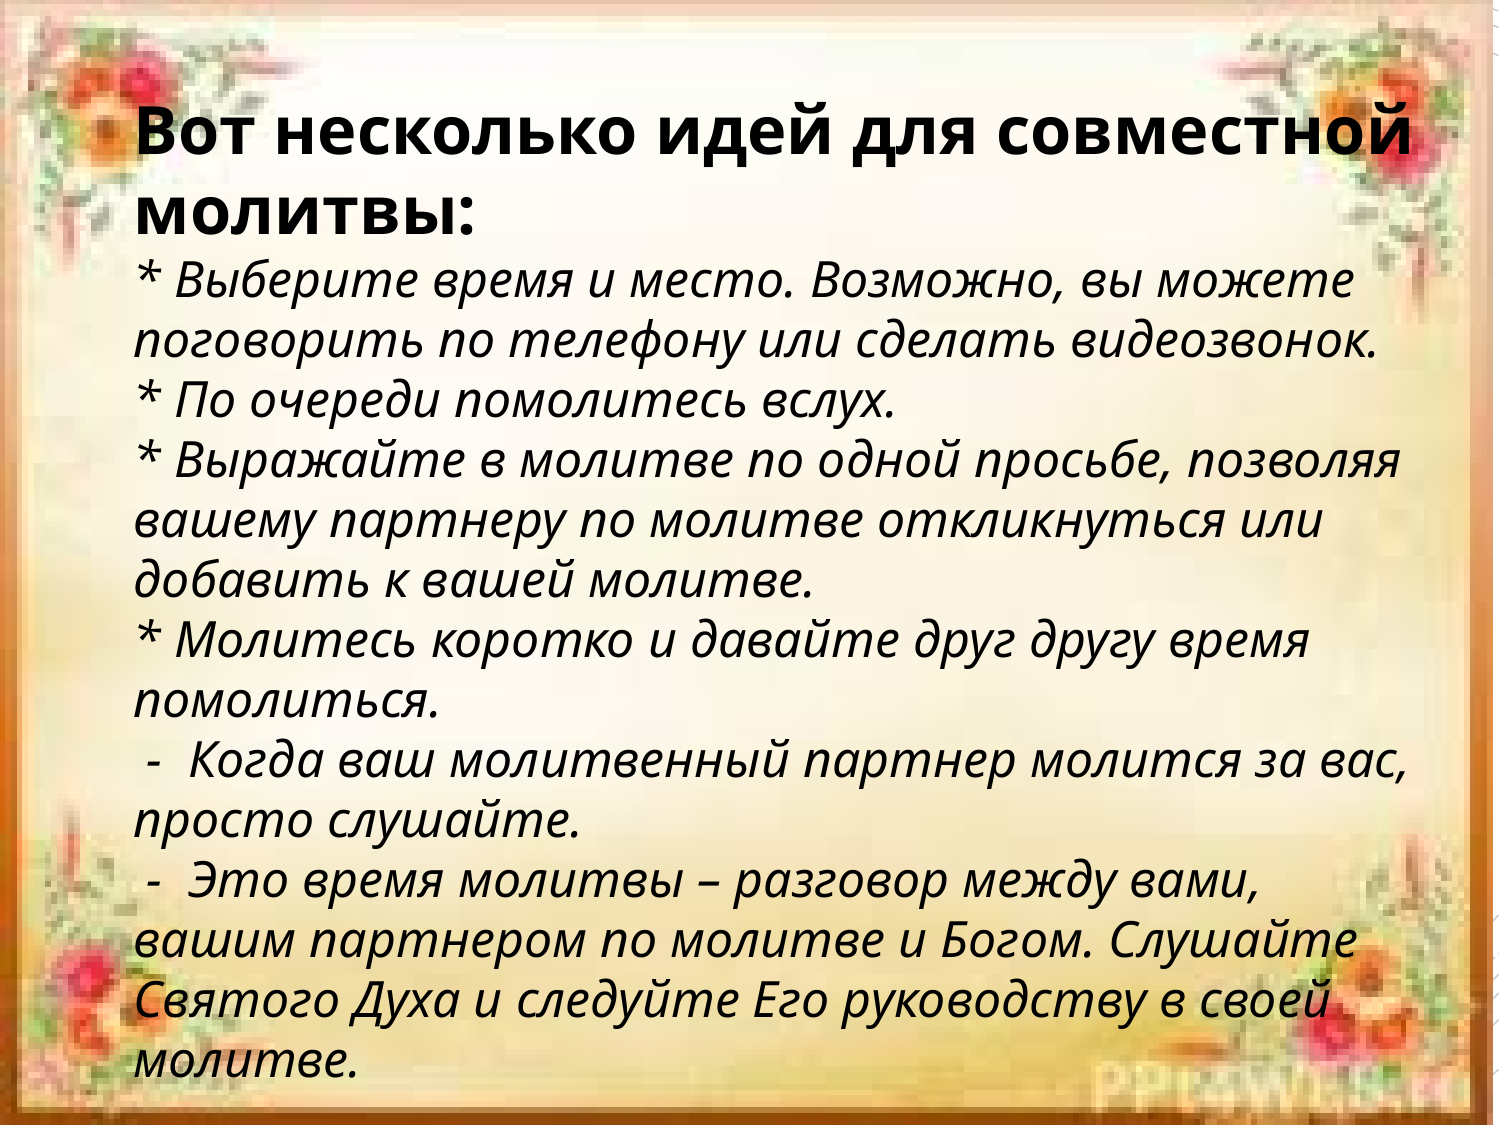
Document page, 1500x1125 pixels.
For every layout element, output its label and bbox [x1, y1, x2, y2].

list [0, 0, 1493, 1125]
